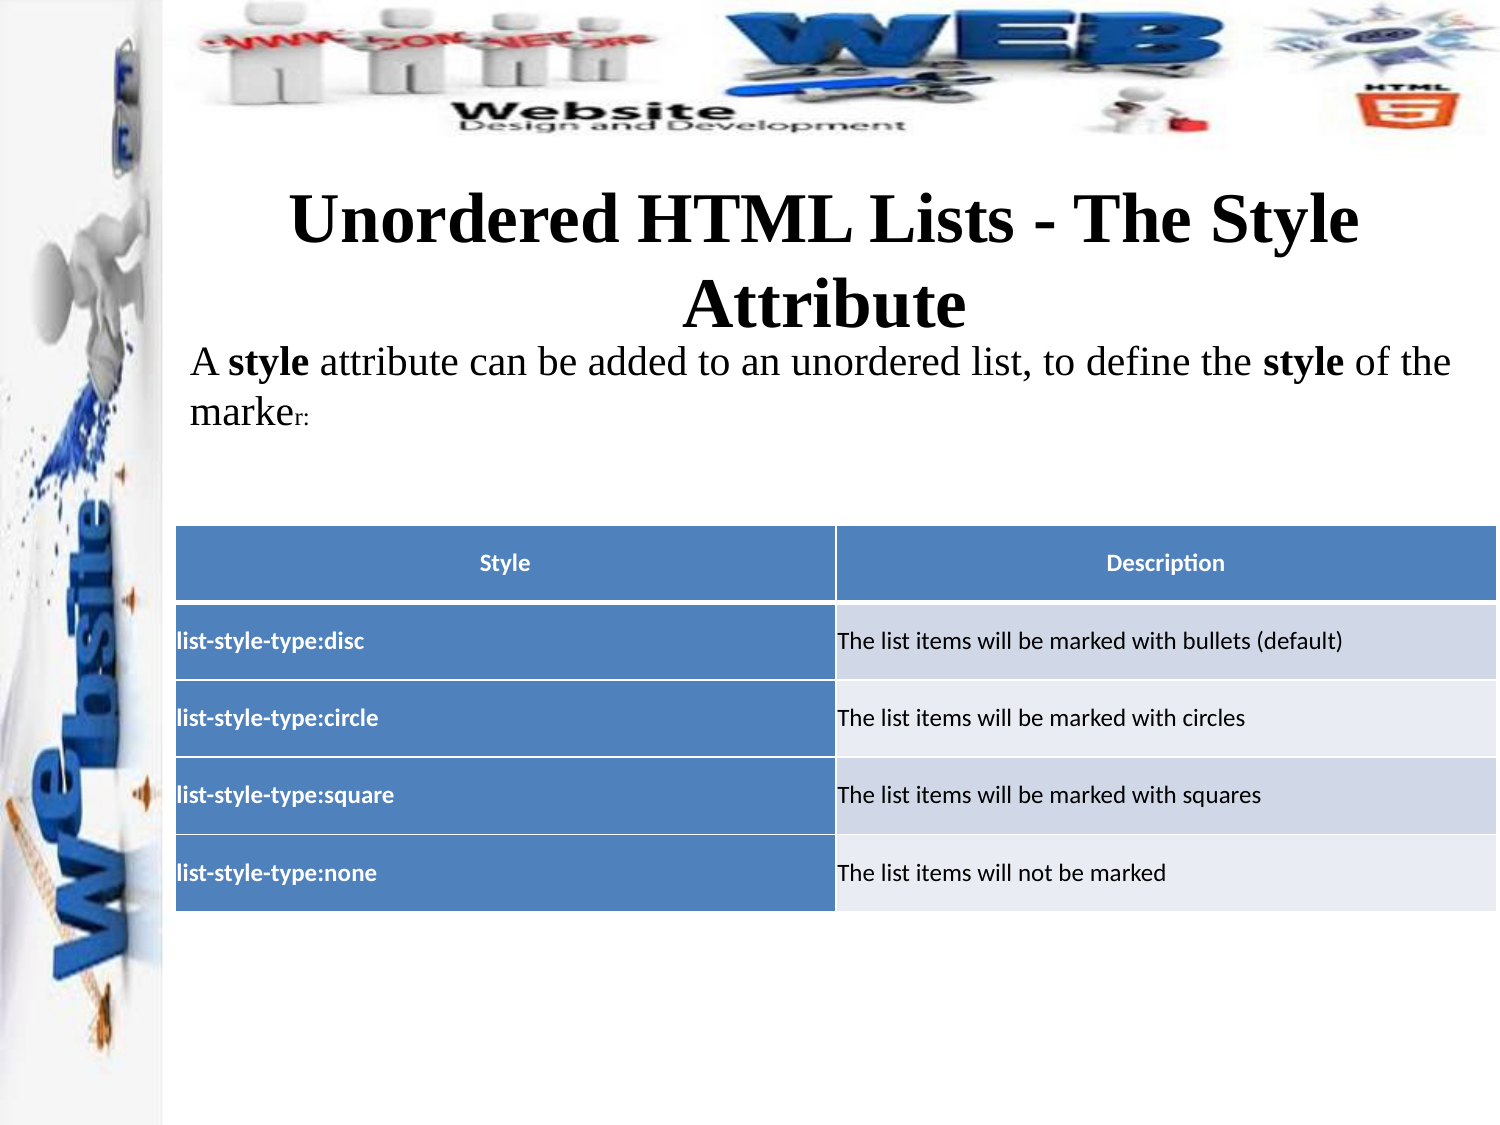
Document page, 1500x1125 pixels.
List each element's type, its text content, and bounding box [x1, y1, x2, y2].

table_header Description [837, 526, 1496, 600]
title Unordered HTML Lists - The Style Attribute [150, 162, 1500, 350]
table_cell list-style-type:circle [176, 681, 835, 756]
table_cell The list items will be marked with bullets (default) [837, 605, 1496, 679]
table_cell list-style-type:disc [176, 605, 835, 679]
picture [0, 0, 1500, 1125]
table_cell list-style-type:none [176, 835, 835, 911]
table_cell The list items will be marked with squares [837, 758, 1496, 834]
table_cell The list items will not be marked [837, 835, 1496, 911]
table_cell The list items will be marked with circles [837, 681, 1496, 756]
text_box A style attribute can be added to an unordered list, to define the style of the marker: [174, 325, 1500, 486]
table_header Style [176, 526, 835, 600]
table_cell list-style-type:square [176, 758, 835, 834]
